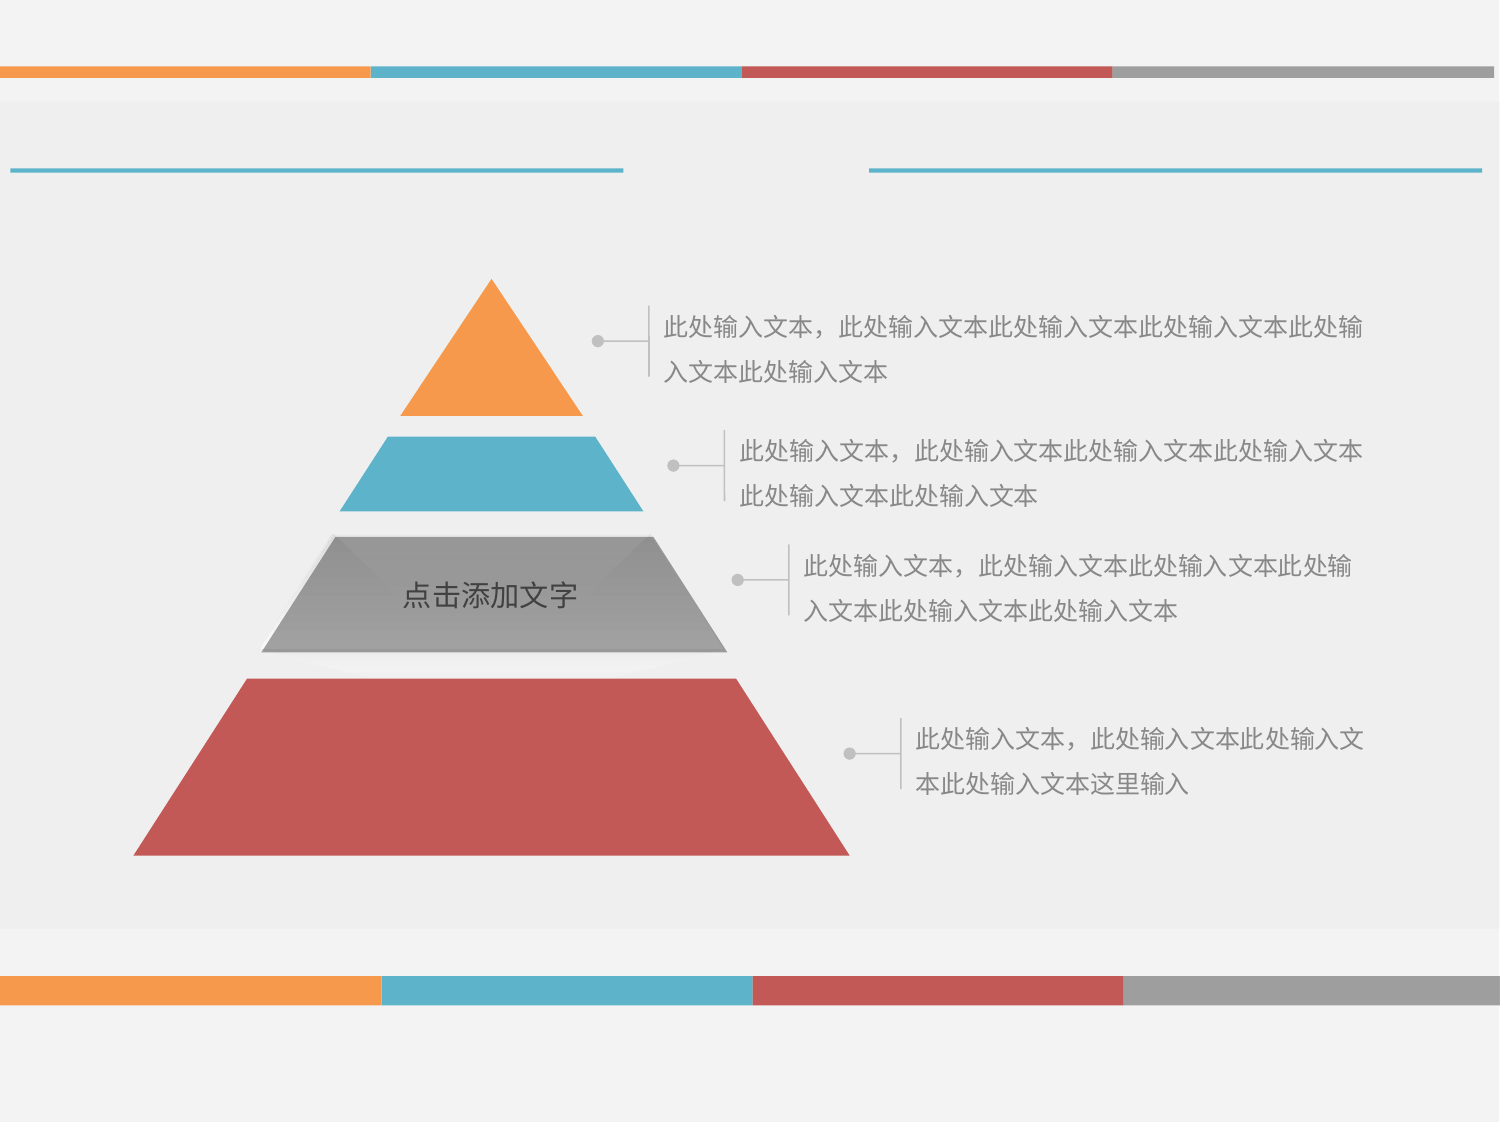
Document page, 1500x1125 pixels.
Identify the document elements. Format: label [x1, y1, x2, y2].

text_box [849, 717, 1388, 790]
text_box [1121, 974, 1500, 1007]
text_box [740, 64, 1110, 80]
text_box [0, 974, 380, 1007]
text_box [867, 166, 1484, 175]
text_box [337, 434, 646, 514]
text_box [597, 305, 1388, 377]
text_box [0, 64, 369, 80]
text_box [1110, 64, 1496, 80]
text_box [380, 974, 751, 1007]
text_box [743, 544, 1388, 616]
text_box [751, 974, 1121, 1007]
text_box [8, 166, 625, 175]
text_box [131, 682, 852, 858]
text_box [369, 64, 740, 80]
text_box [673, 429, 1388, 502]
text_box [243, 533, 738, 679]
text_box [398, 276, 585, 418]
